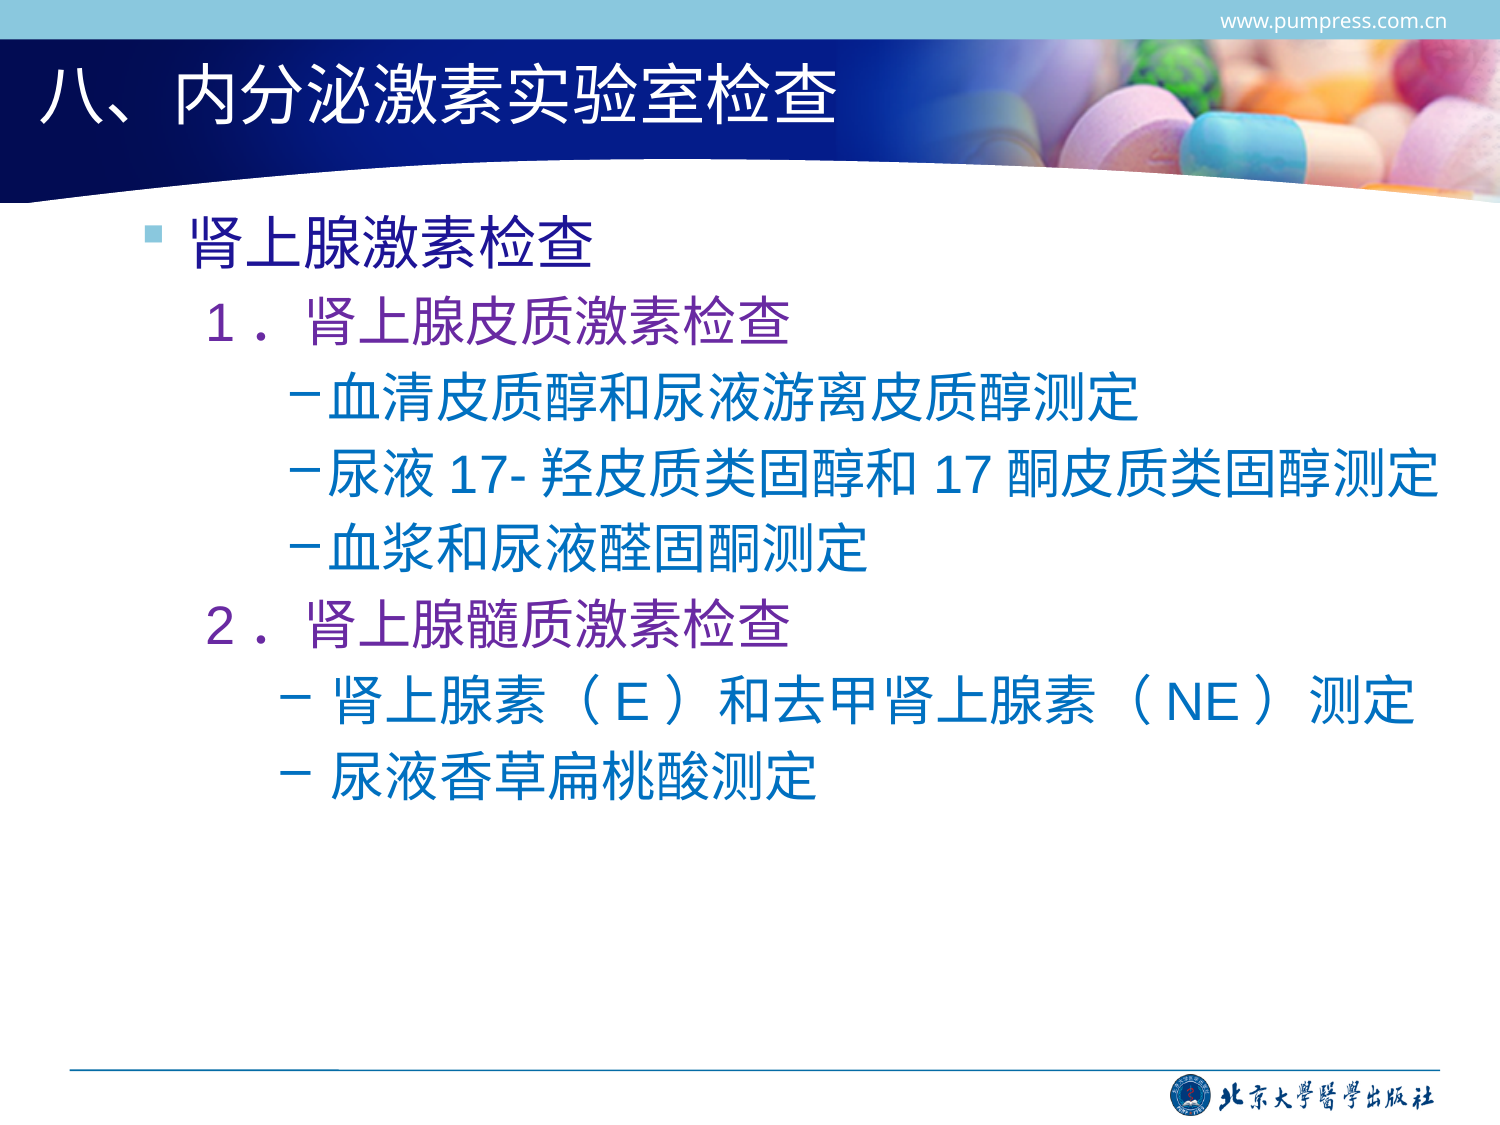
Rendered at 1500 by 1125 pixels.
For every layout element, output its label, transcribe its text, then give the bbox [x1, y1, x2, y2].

slide_number www.pumpress.com.cn [1024, 0, 1463, 38]
list 肾上腺激素检查 1．肾上腺皮质激素检查 血清皮质醇和尿液游离皮质醇测定 尿液17-羟皮质类固醇和17酮皮质类固醇测定 血浆和尿液醛固酮测定 2．肾上腺髓质激素检查 肾上腺素（E）和去甲肾上腺素（NE）测定 尿液香草扁桃酸测定 [49, 198, 1463, 1026]
picture [1170, 1074, 1436, 1118]
picture [0, 40, 1500, 203]
title 八、内分泌激素实验室检查 [23, 46, 1349, 140]
